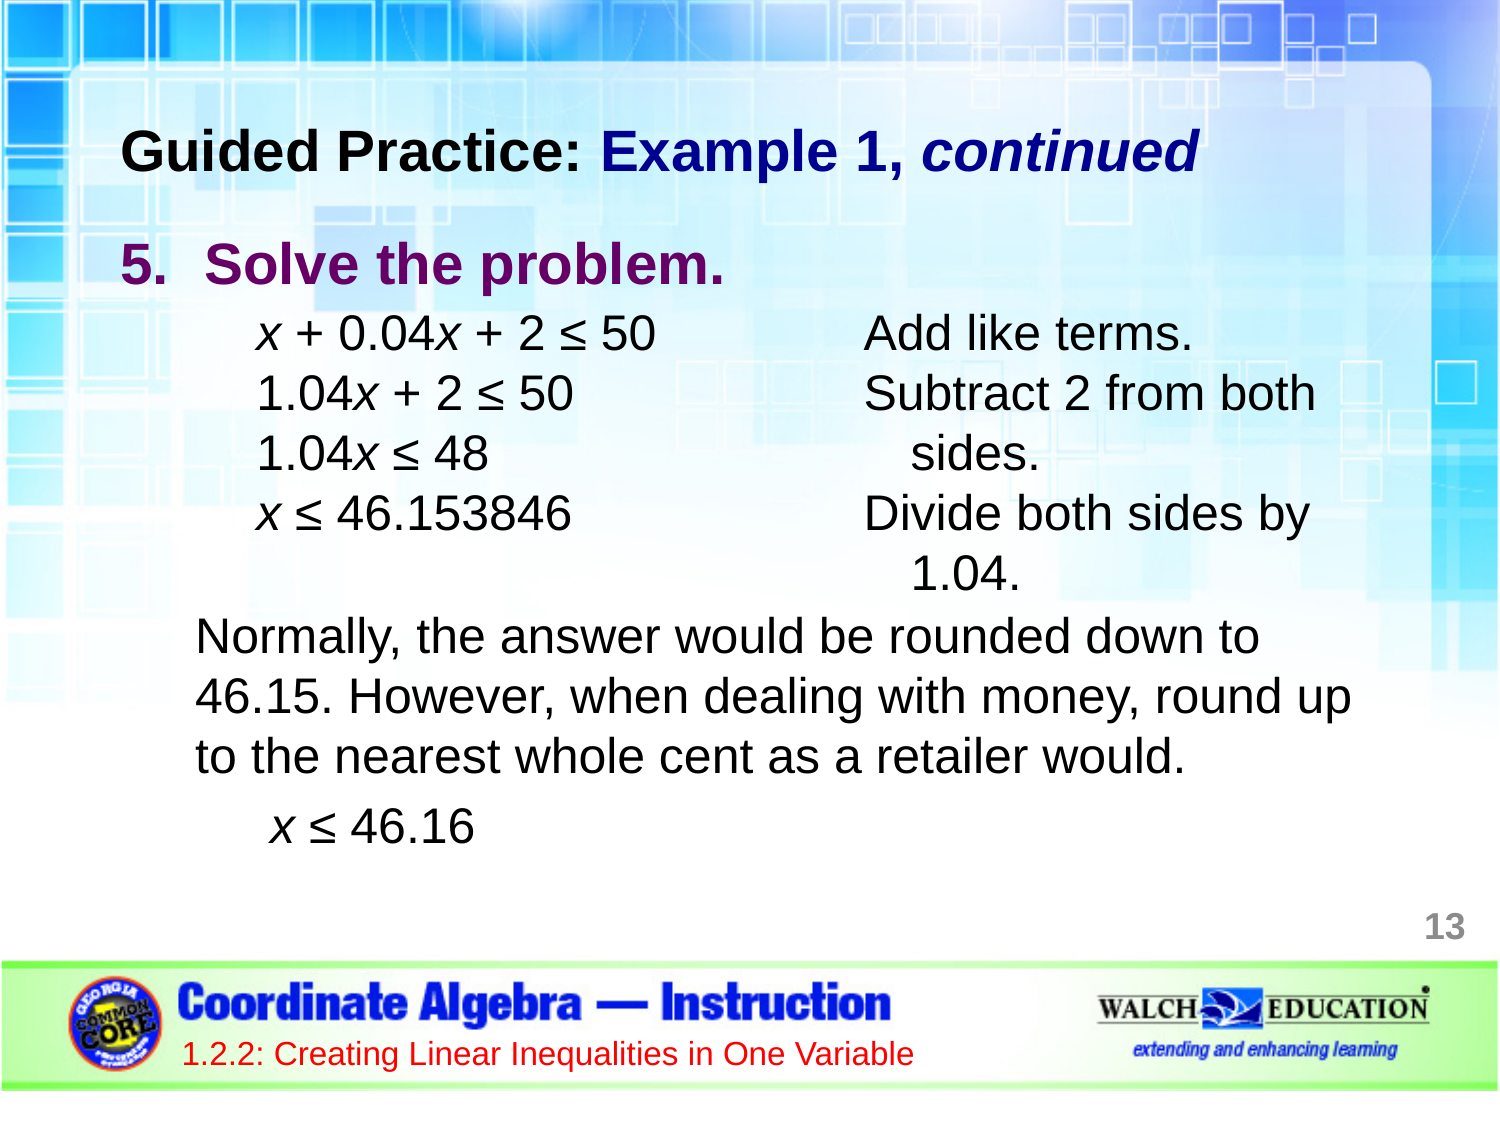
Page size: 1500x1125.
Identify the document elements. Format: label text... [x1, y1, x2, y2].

picture [1, 0, 1500, 1091]
slide_number 13 [1361, 901, 1481, 949]
text_box x + 0.04x + 2 ≤ 50 1.04x + 2 ≤ 50 1.04x ≤ 48 x ≤ 46.153846 Add like terms. Subtract 2 from both sides. Divide both sides by 1.04. [166, 293, 1411, 656]
subtitle Guided Practice: Example 1, continued Solve the problem. Normally, the answer would be rounded down to 46.15. However, when dealing with money, round up to the nearest whole cent as a retailer would. x ≤ 46.16 [105, 105, 1394, 925]
list 1.2.2: Creating Linear Inequalities in One Variable [166, 1024, 1074, 1069]
